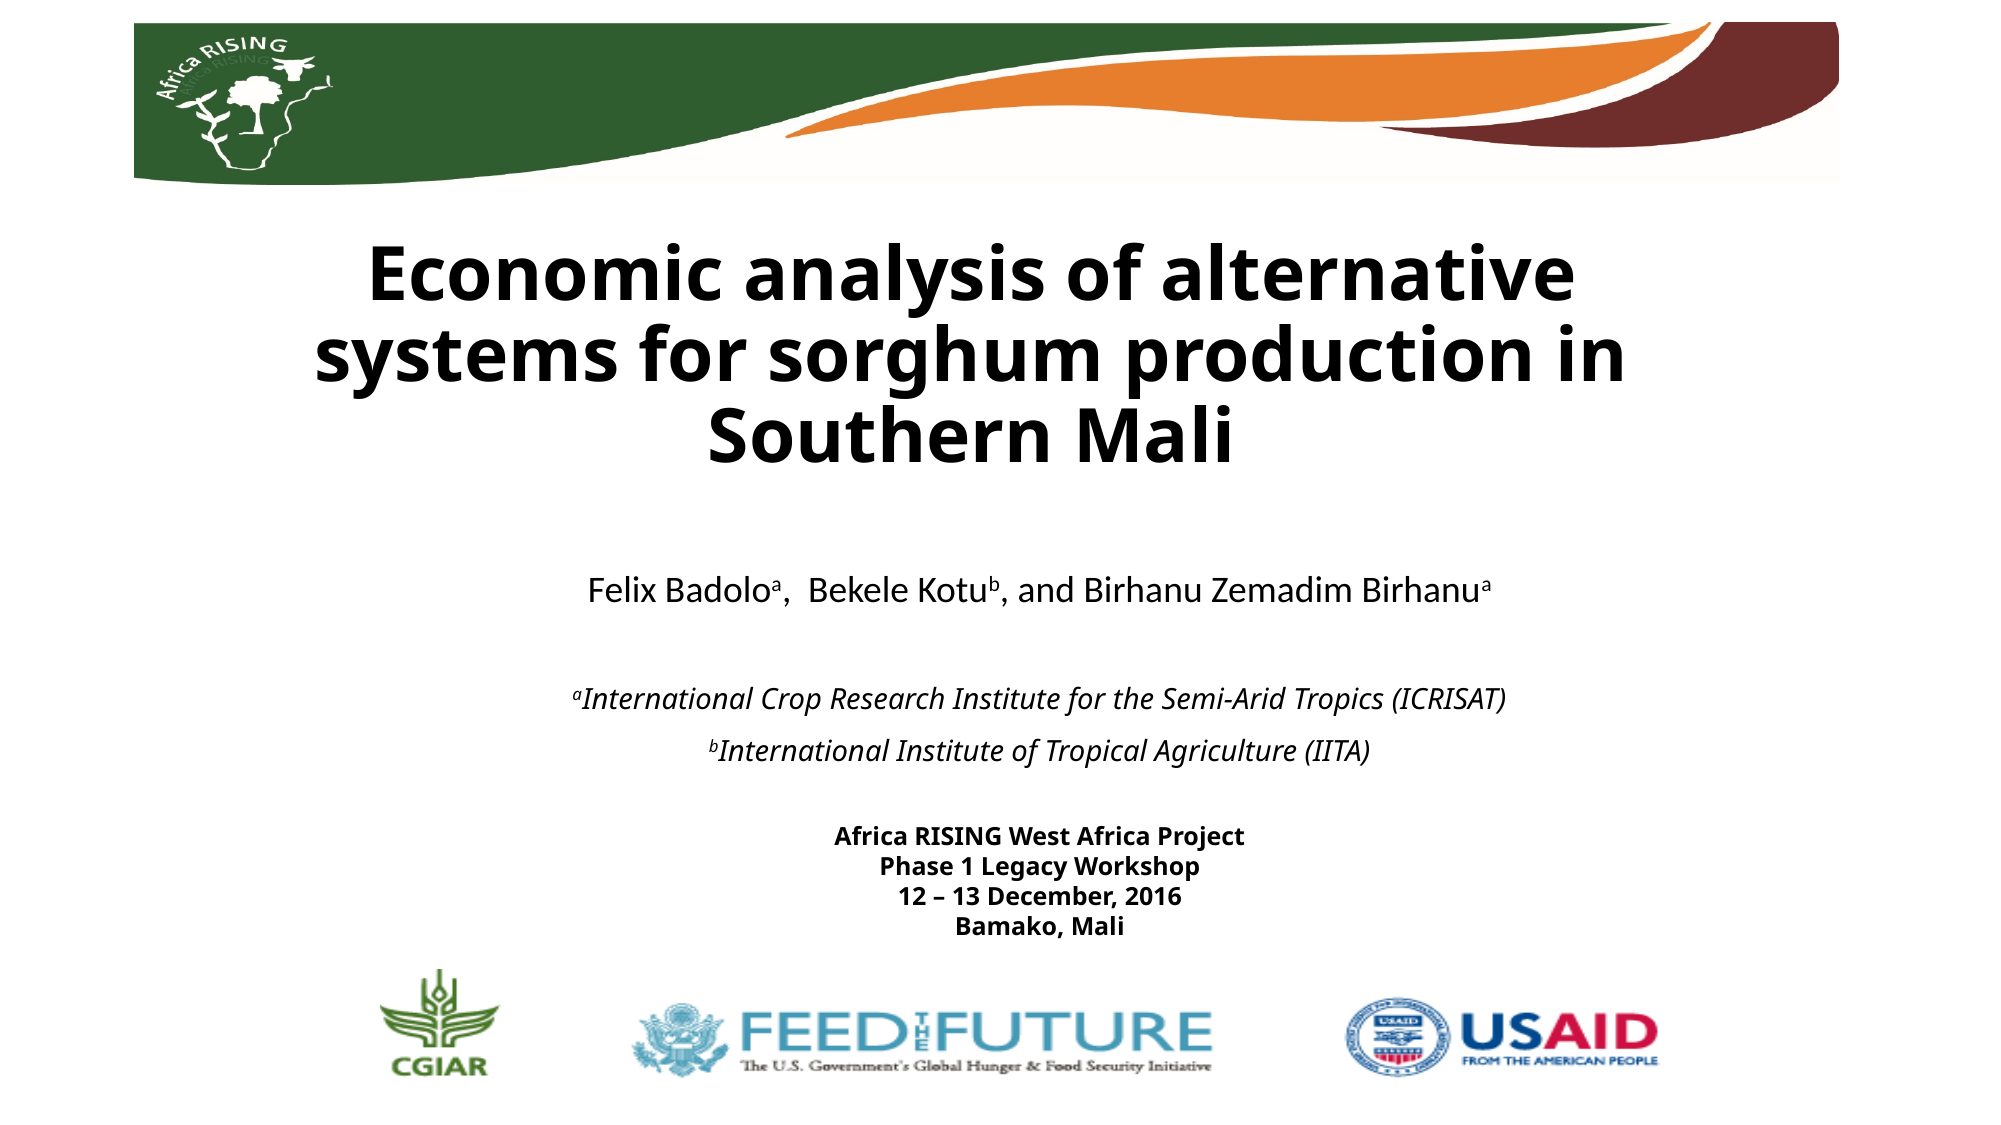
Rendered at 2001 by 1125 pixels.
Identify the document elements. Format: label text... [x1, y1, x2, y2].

picture [134, 22, 1839, 185]
list Economic analysis of alternative systems for sorghum production in Southern Mali [183, 227, 1742, 475]
list Felix Badoloa, Bekele Kotub, and Birhanu Zemadim Birhanua aInternational Crop Research Institute for the Semi-Arid Tropics (ICRISAT) bInternational Institute of Tropical Agriculture (IITA) Africa RISING West Africa Project Phase 1 Legacy Workshop 12 – 13 December, 2016 Bamako, Mali [508, 563, 1553, 764]
picture [380, 969, 1660, 1079]
